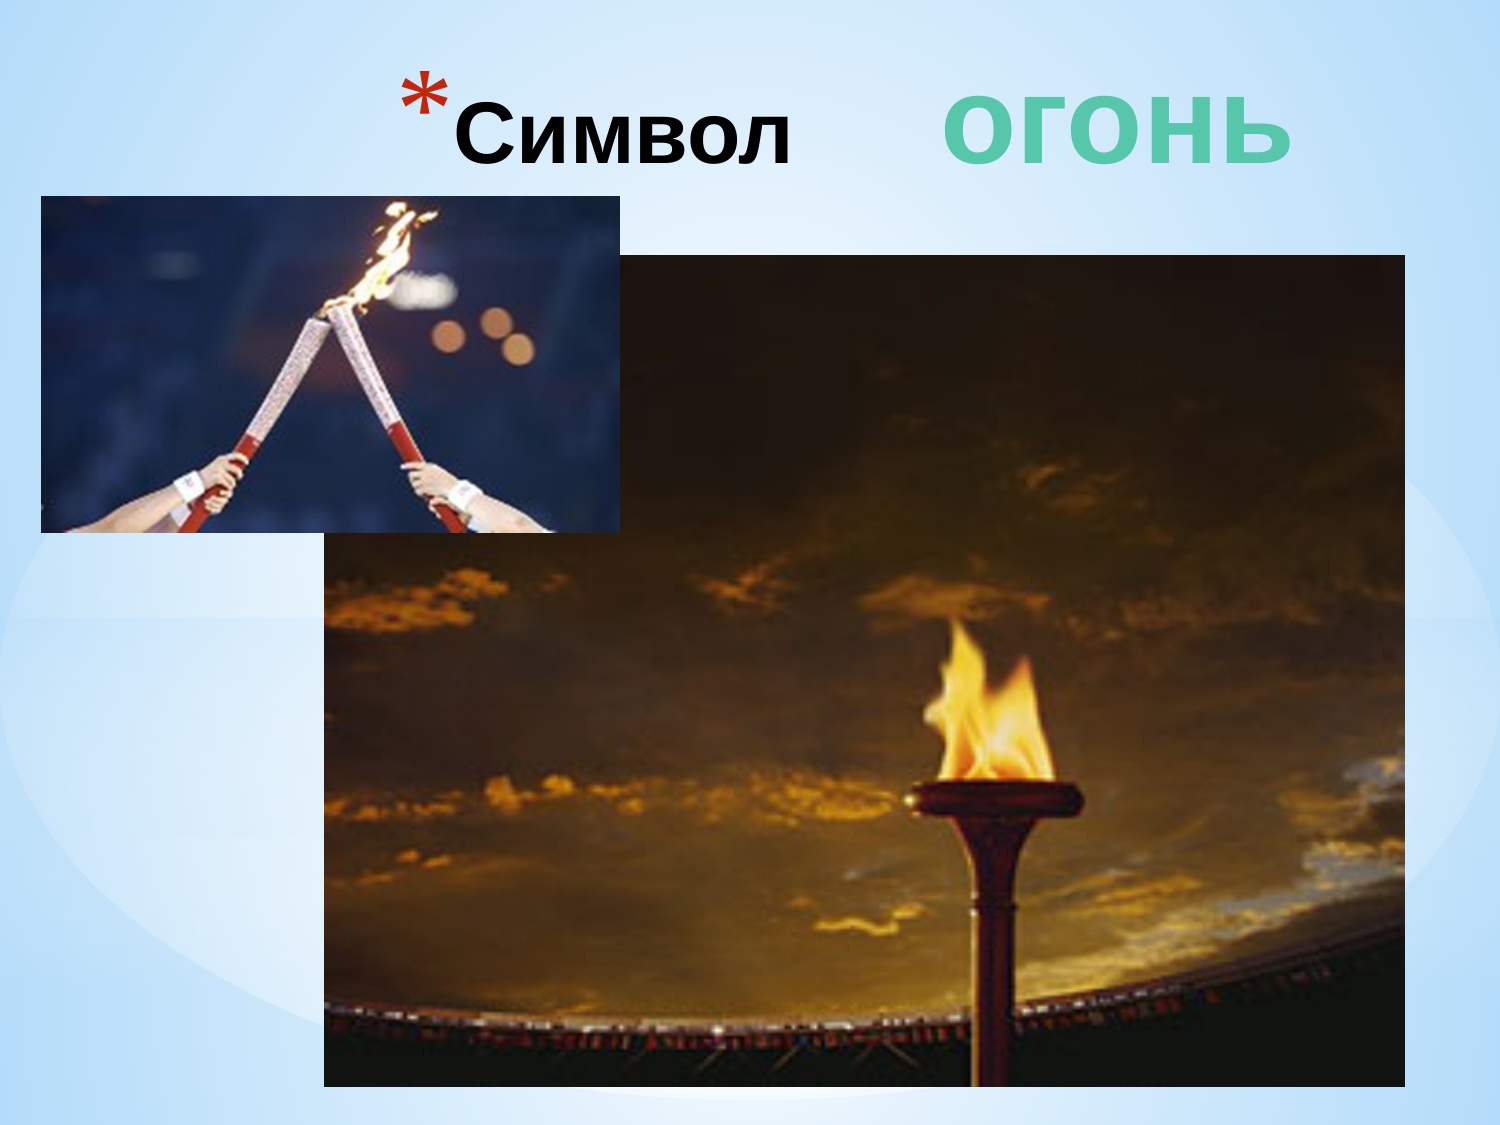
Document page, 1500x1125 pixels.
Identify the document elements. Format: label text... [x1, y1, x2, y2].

picture [40, 196, 1405, 1087]
title Символ огонь [242, 31, 1311, 188]
